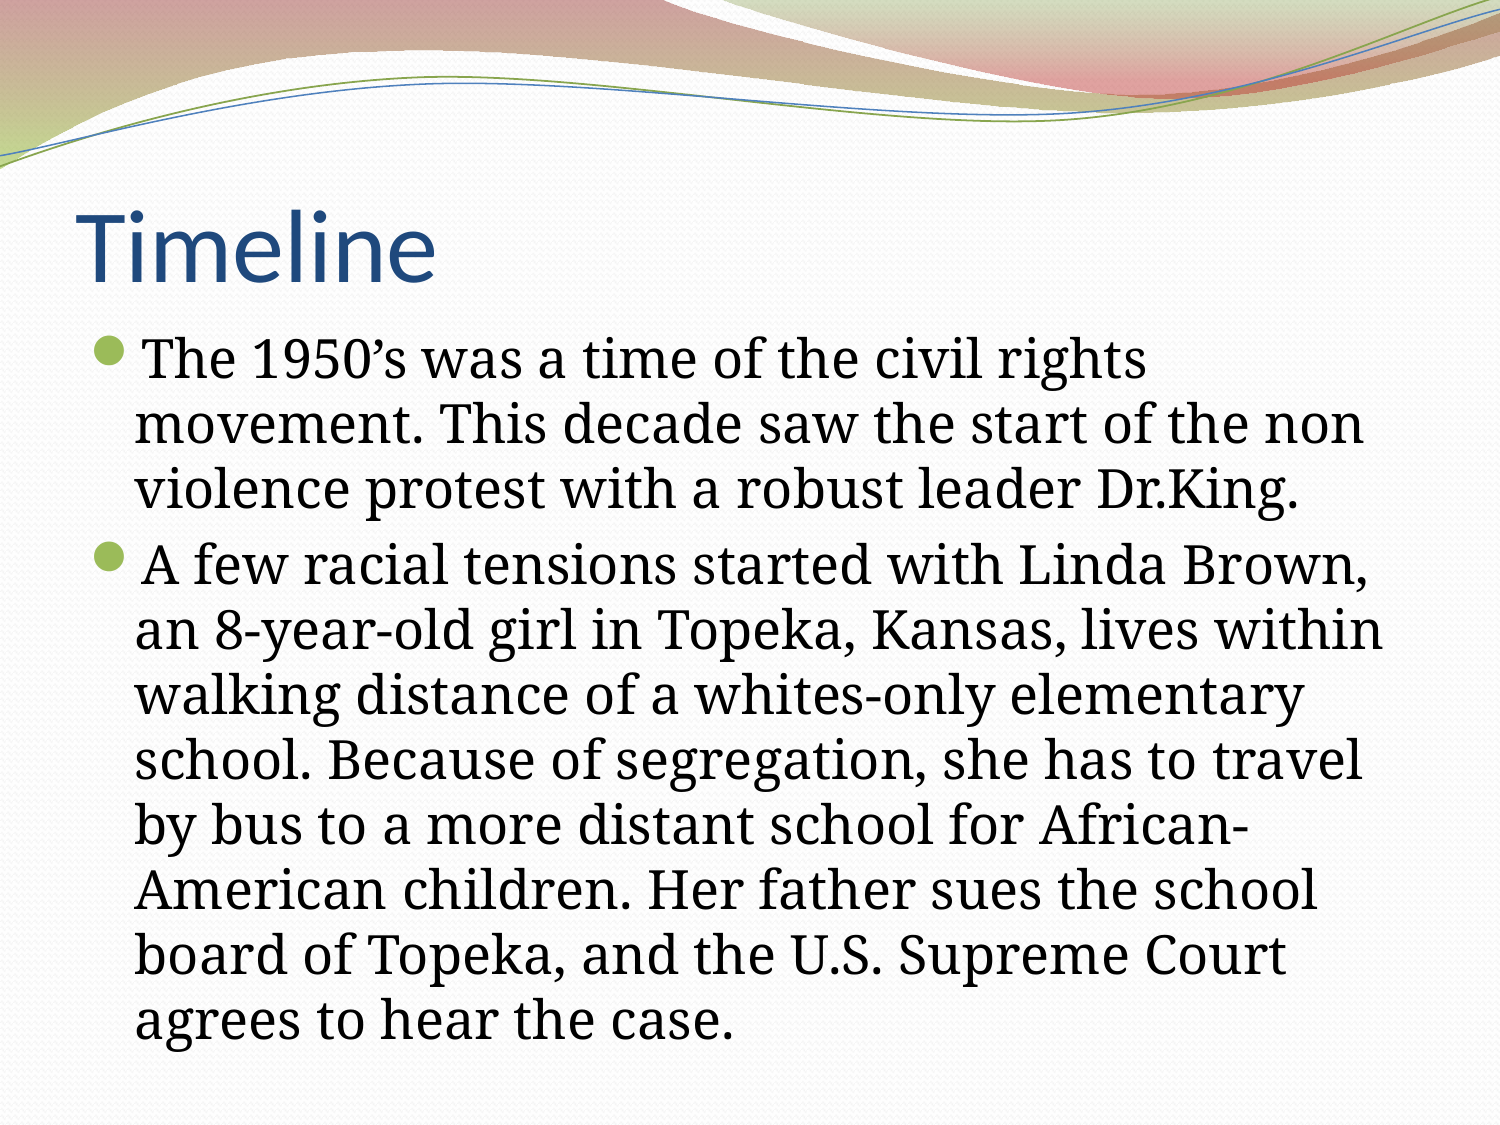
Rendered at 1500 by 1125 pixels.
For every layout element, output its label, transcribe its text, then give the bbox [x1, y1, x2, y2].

list The 1950’s was a time of the civil rights movement. This decade saw the start of the non violence protest with a robust leader Dr.King. A few racial tensions started with Linda Brown, an 8-year-old girl in Topeka, Kansas, lives within walking distance of a whites-only elementary school. Because of segregation, she has to travel by bus to a more distant school for African-American children. Her father sues the school board of Topeka, and the U.S. Supreme Court agrees to hear the case. [75, 317, 1425, 1038]
title Timeline [75, 115, 1425, 303]
